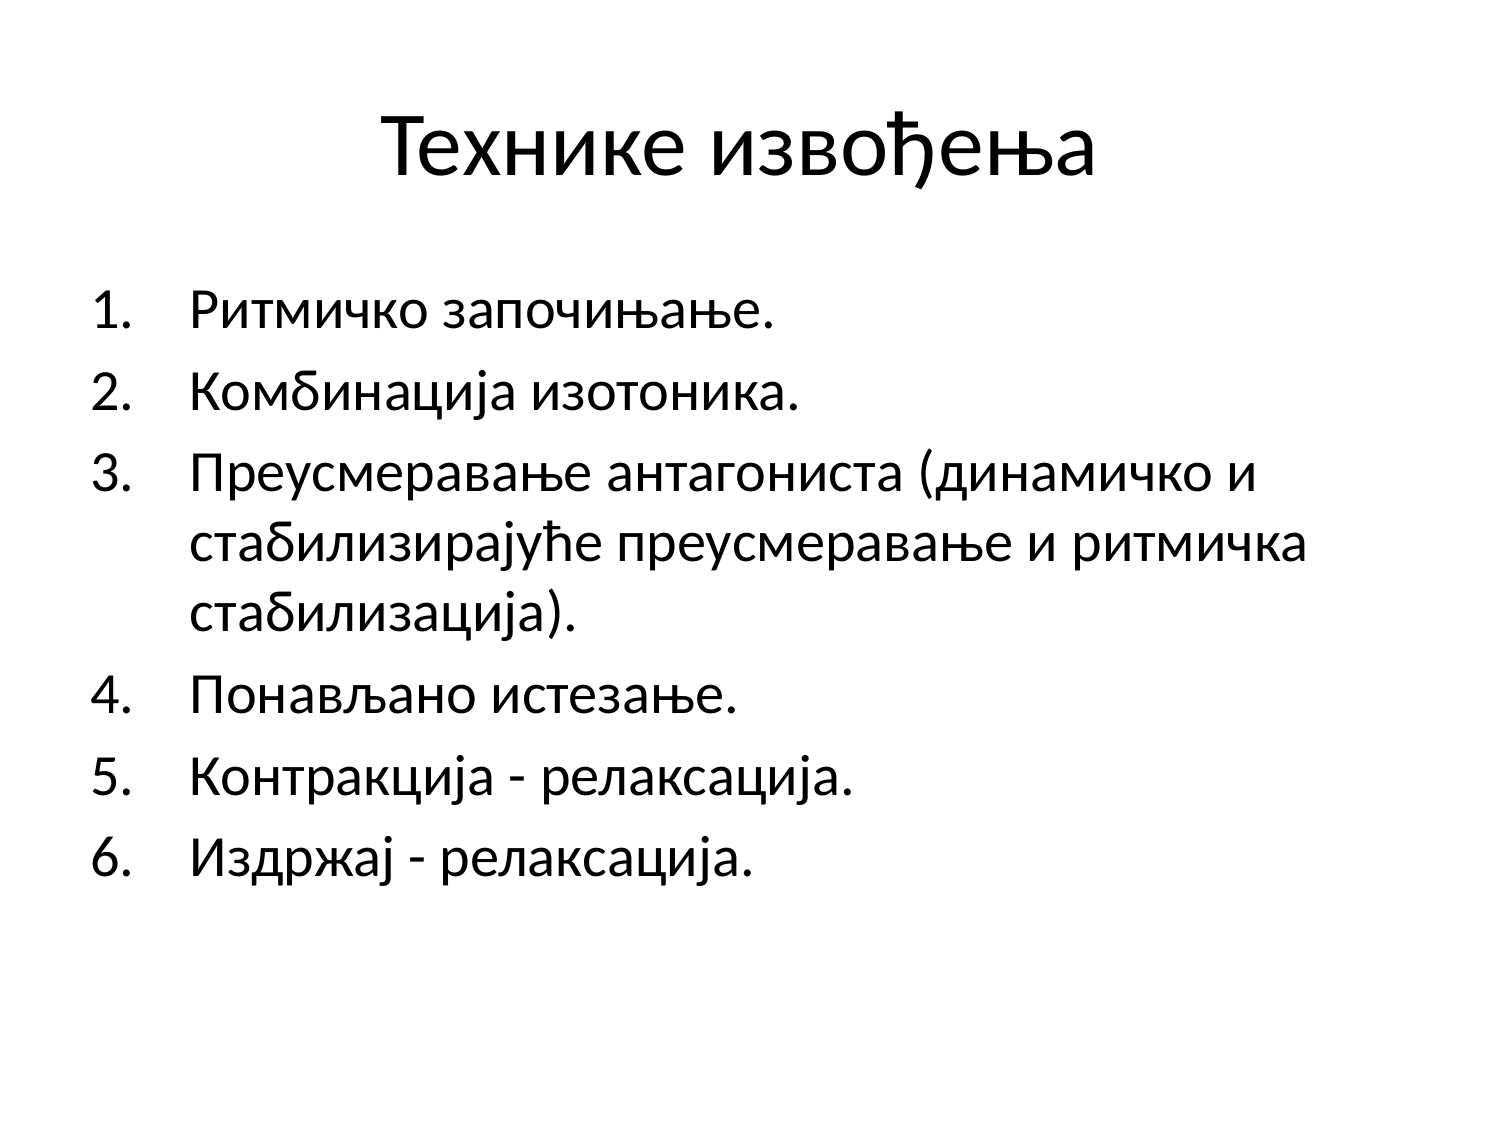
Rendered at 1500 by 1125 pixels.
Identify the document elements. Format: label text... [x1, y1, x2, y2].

title Технике извођења [75, 45, 1425, 233]
list 1. Ритмичко започињање. 2. Комбинација изотоника. 3. Преусмеравање антагониста (динамичко и стабилизирајуће преусмеравање и ритмичка стабилизација). 4. Понављано истезање. 5. Контракција - релаксација. 6. Издржај - релаксација. [75, 262, 1425, 1005]
